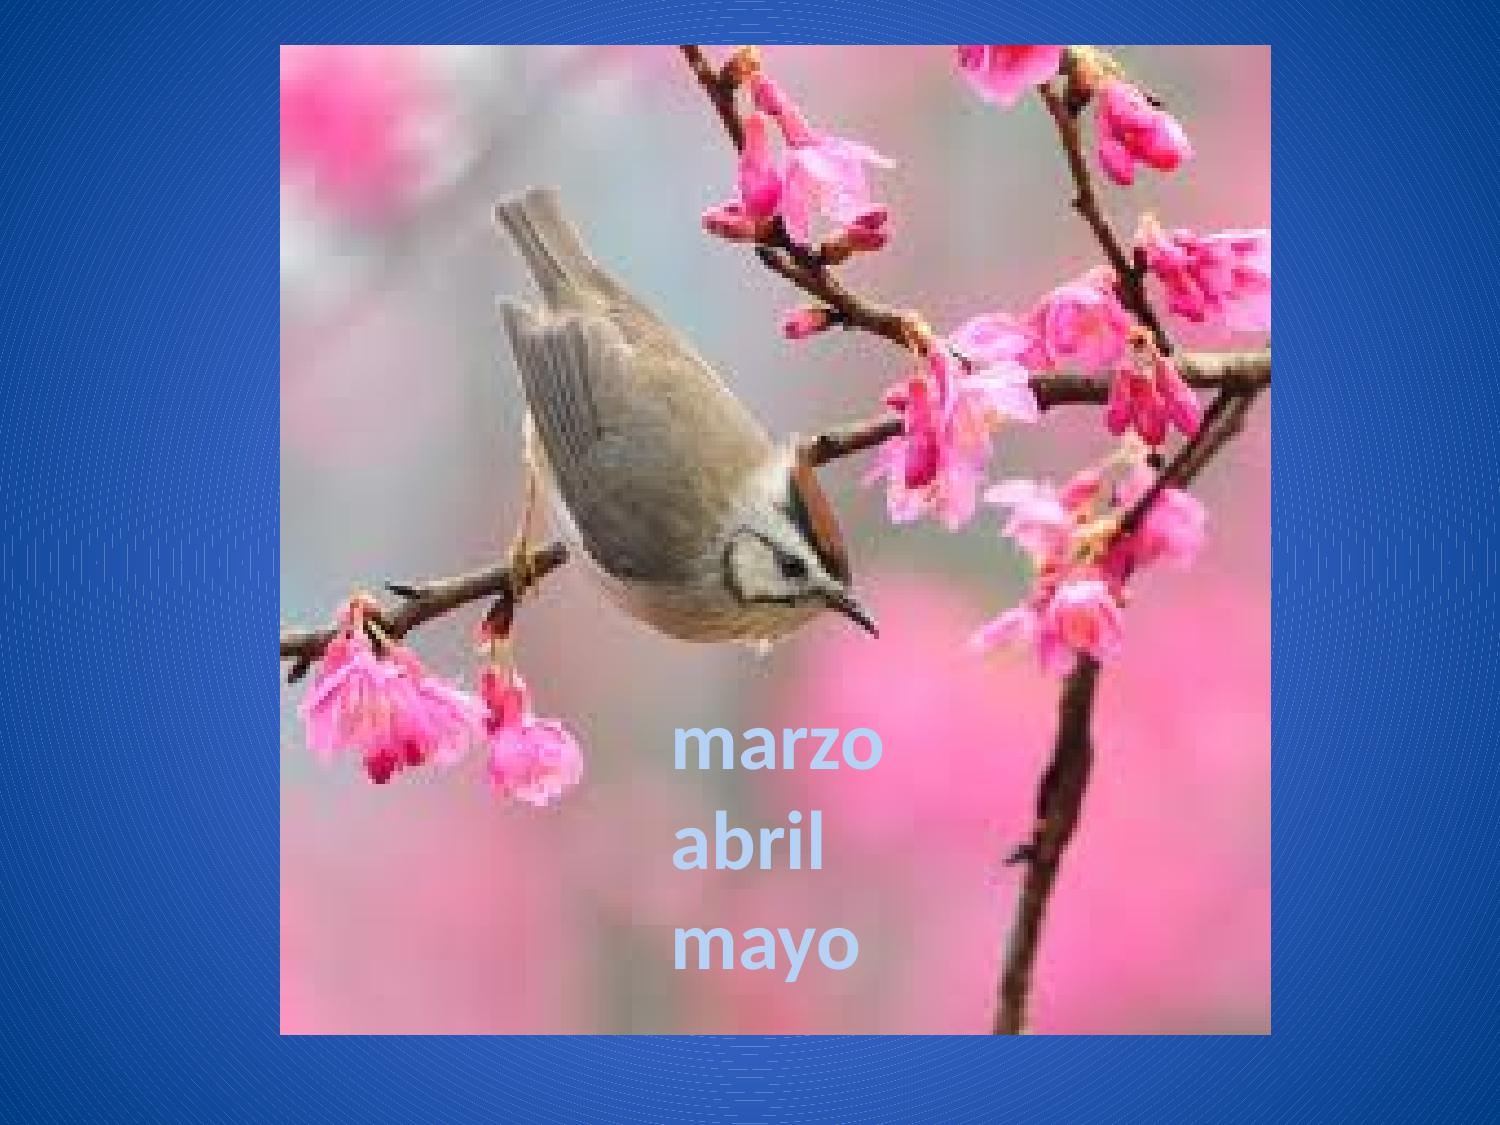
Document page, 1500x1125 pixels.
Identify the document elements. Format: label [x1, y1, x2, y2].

picture [280, 44, 1271, 1035]
